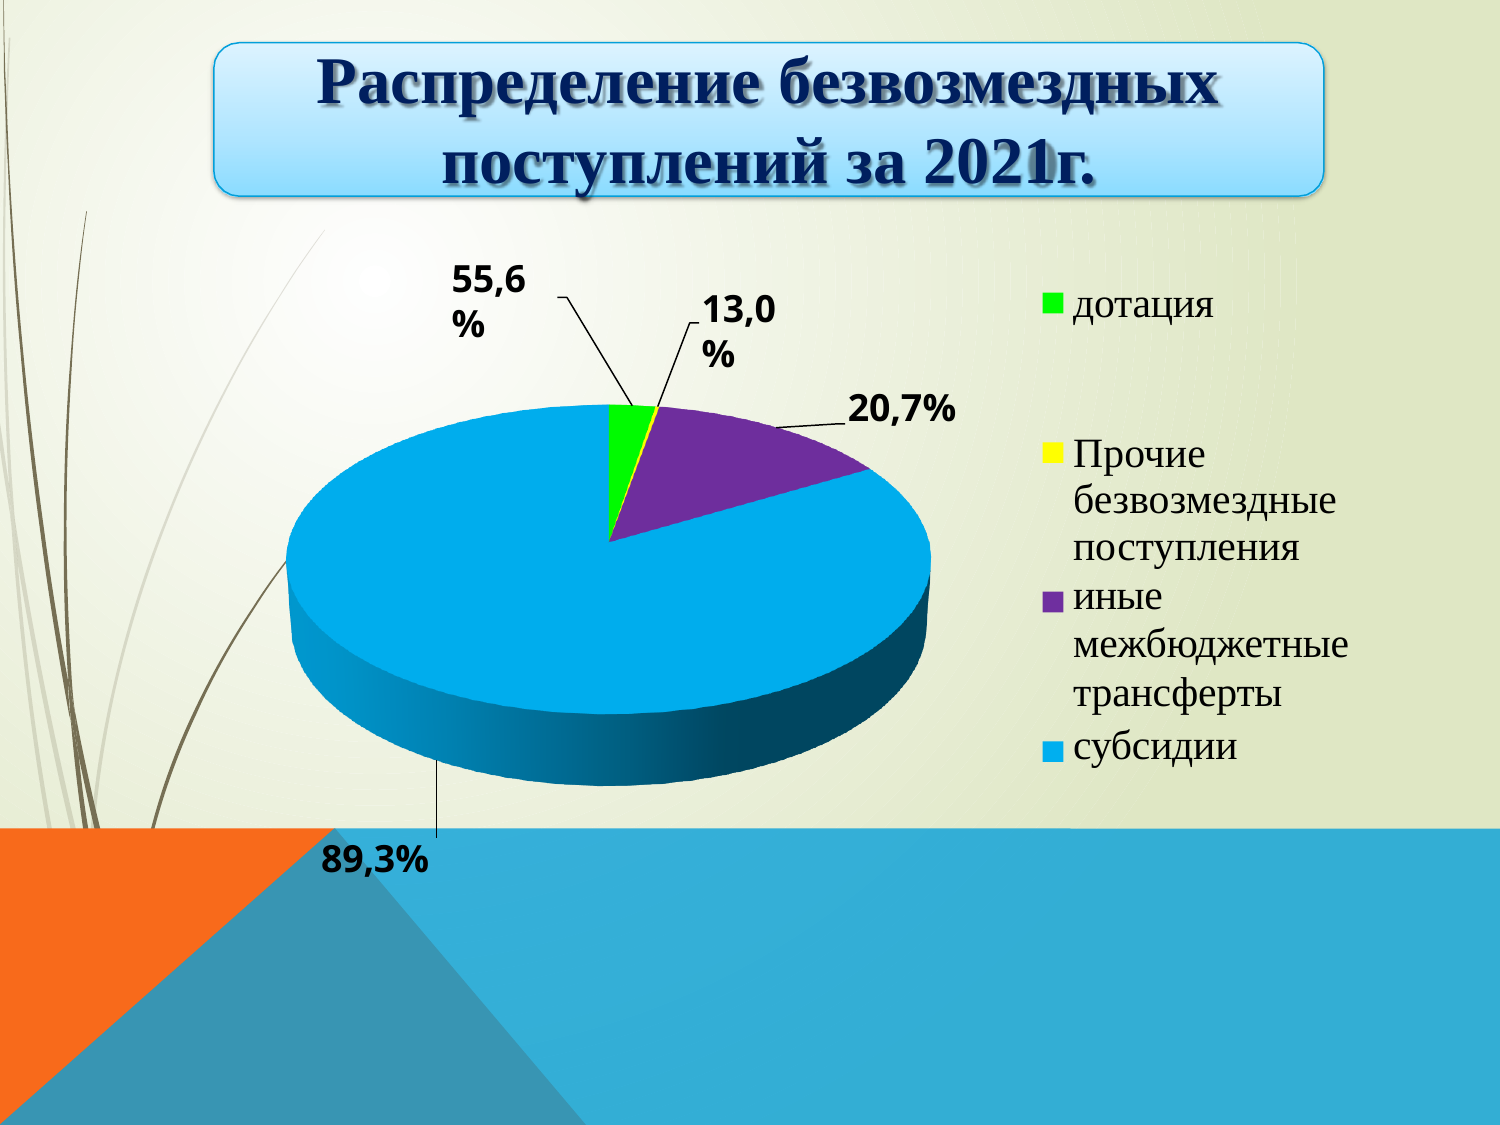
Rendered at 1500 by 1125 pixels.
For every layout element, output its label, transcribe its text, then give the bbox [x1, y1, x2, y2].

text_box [1042, 292, 1064, 763]
text_box дотация [1071, 274, 1218, 278]
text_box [207, 14, 1330, 256]
text_box 55,6% [449, 264, 557, 278]
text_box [0, 278, 1500, 1125]
